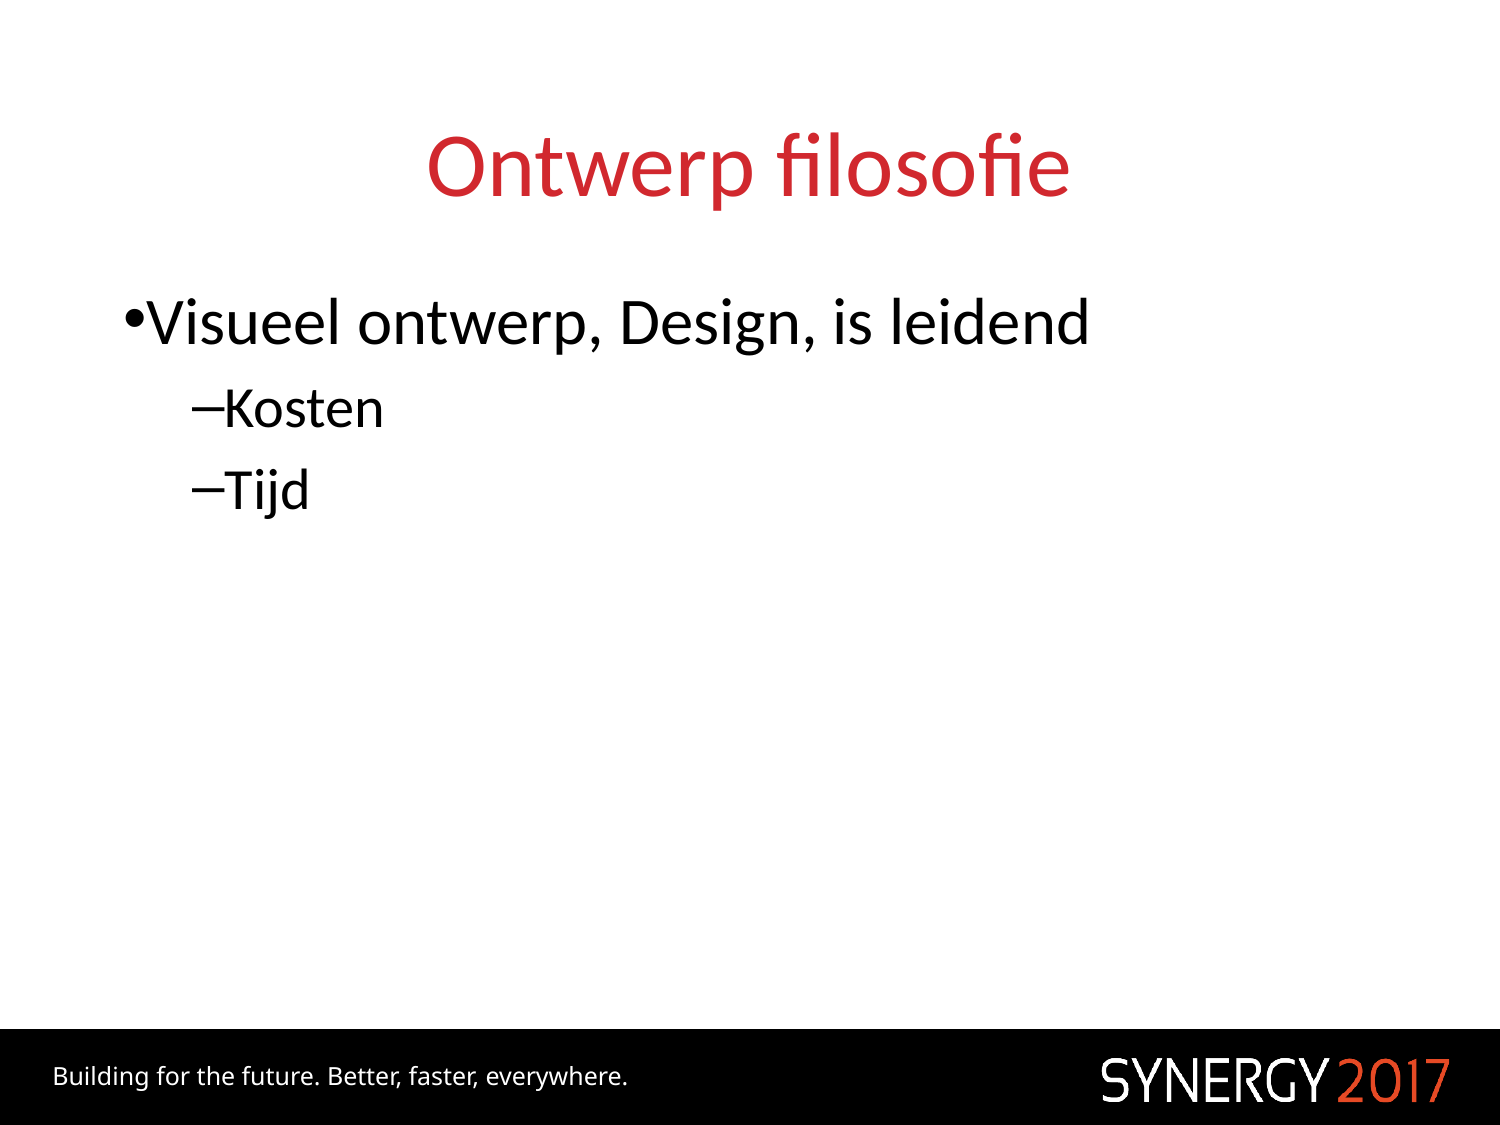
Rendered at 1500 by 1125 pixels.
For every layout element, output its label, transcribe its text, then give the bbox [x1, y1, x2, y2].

list Visueel ontwerp, Design, is leidend Kosten Tijd [75, 262, 1425, 1005]
title Ontwerp filosofie [75, 66, 1425, 254]
picture [1087, 1042, 1463, 1118]
